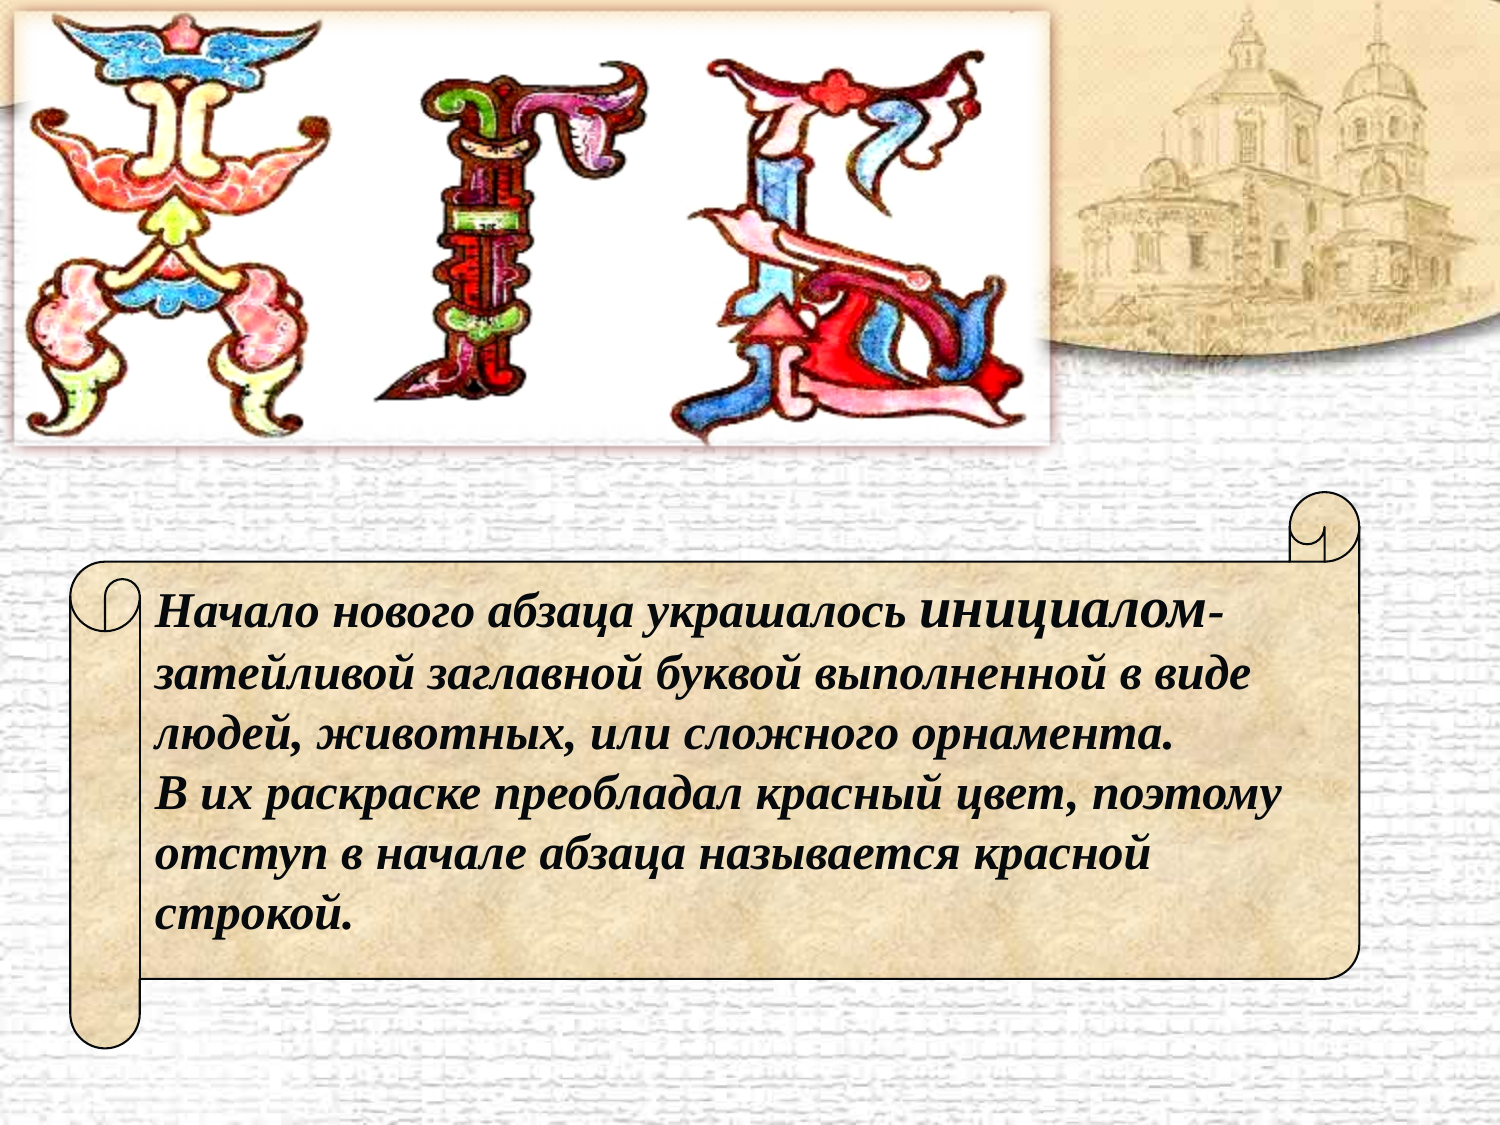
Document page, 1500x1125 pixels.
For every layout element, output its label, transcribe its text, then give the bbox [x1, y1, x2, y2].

text_box Начало нового абзаца украшалось инициалом-затейливой заглавной буквой выполненной в виде людей, животных, или сложного орнамента. В их раскраске преобладал красный цвет, поэтому отступ в начале абзаца называется красной строкой. [70, 492, 1360, 1049]
picture [0, 0, 1500, 1125]
